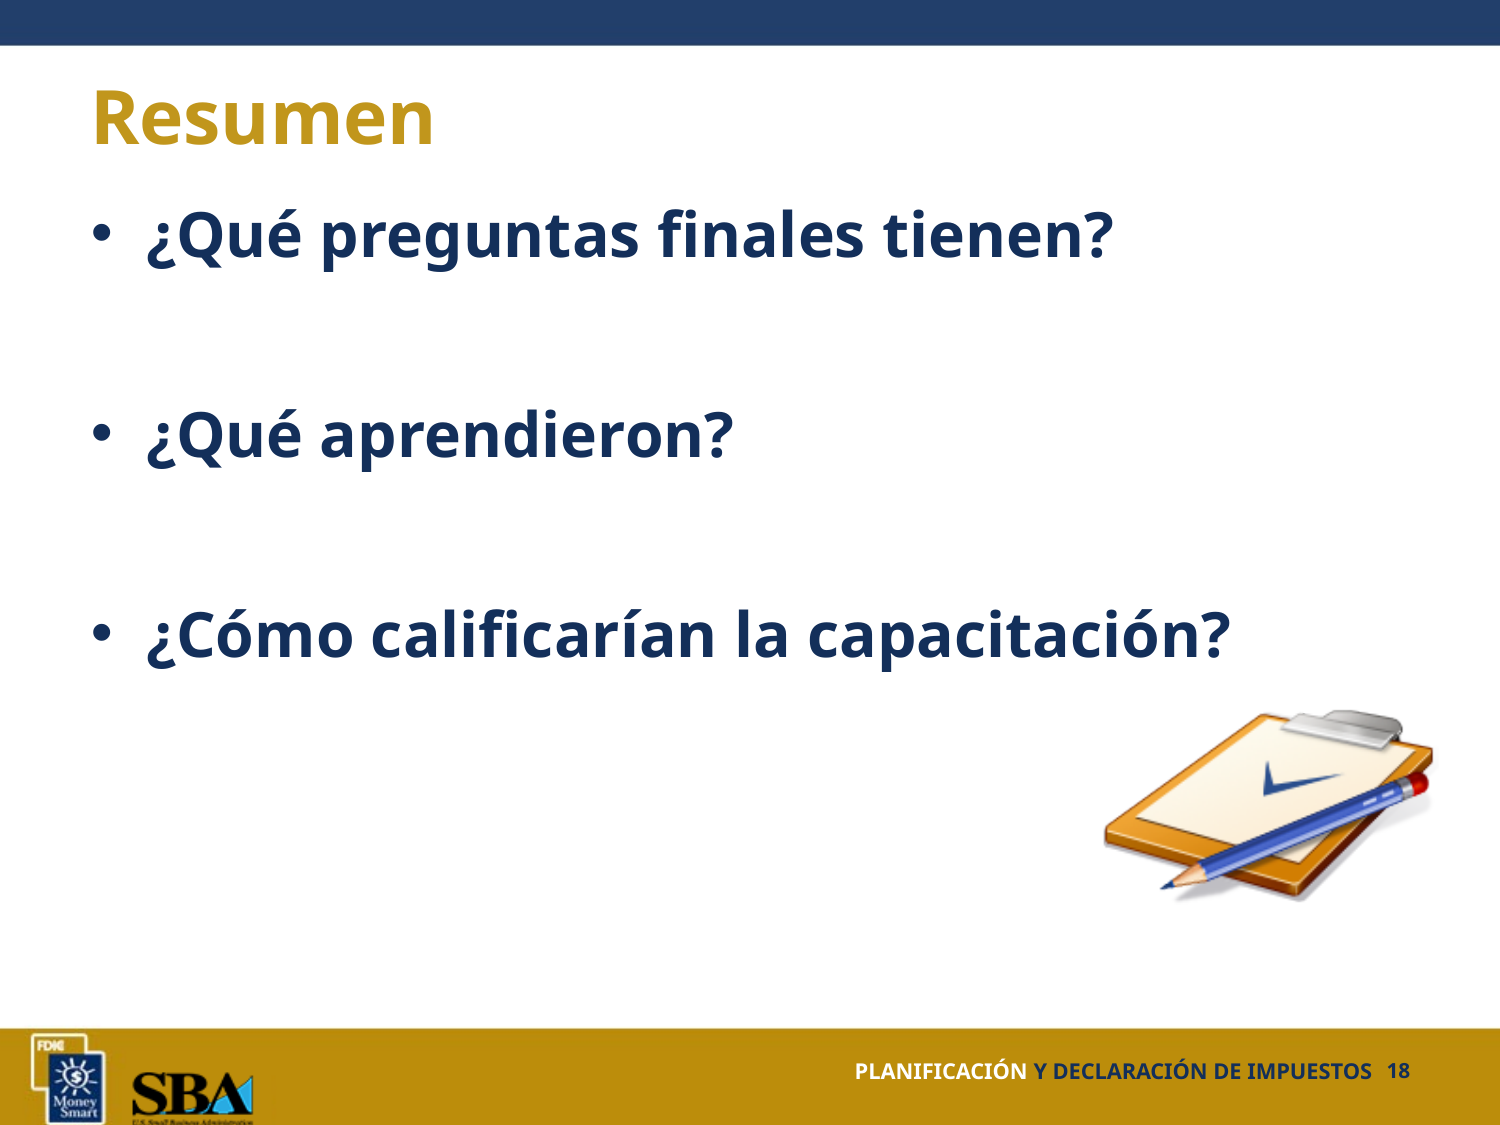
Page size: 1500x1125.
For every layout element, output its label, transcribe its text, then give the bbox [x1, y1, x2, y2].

list ¿Qué preguntas finales tienen? ¿Qué aprendieron? ¿Cómo calificarían la capacitación? [74, 187, 1426, 888]
picture [0, 0, 1500, 1125]
title Resumen [74, 62, 1426, 163]
